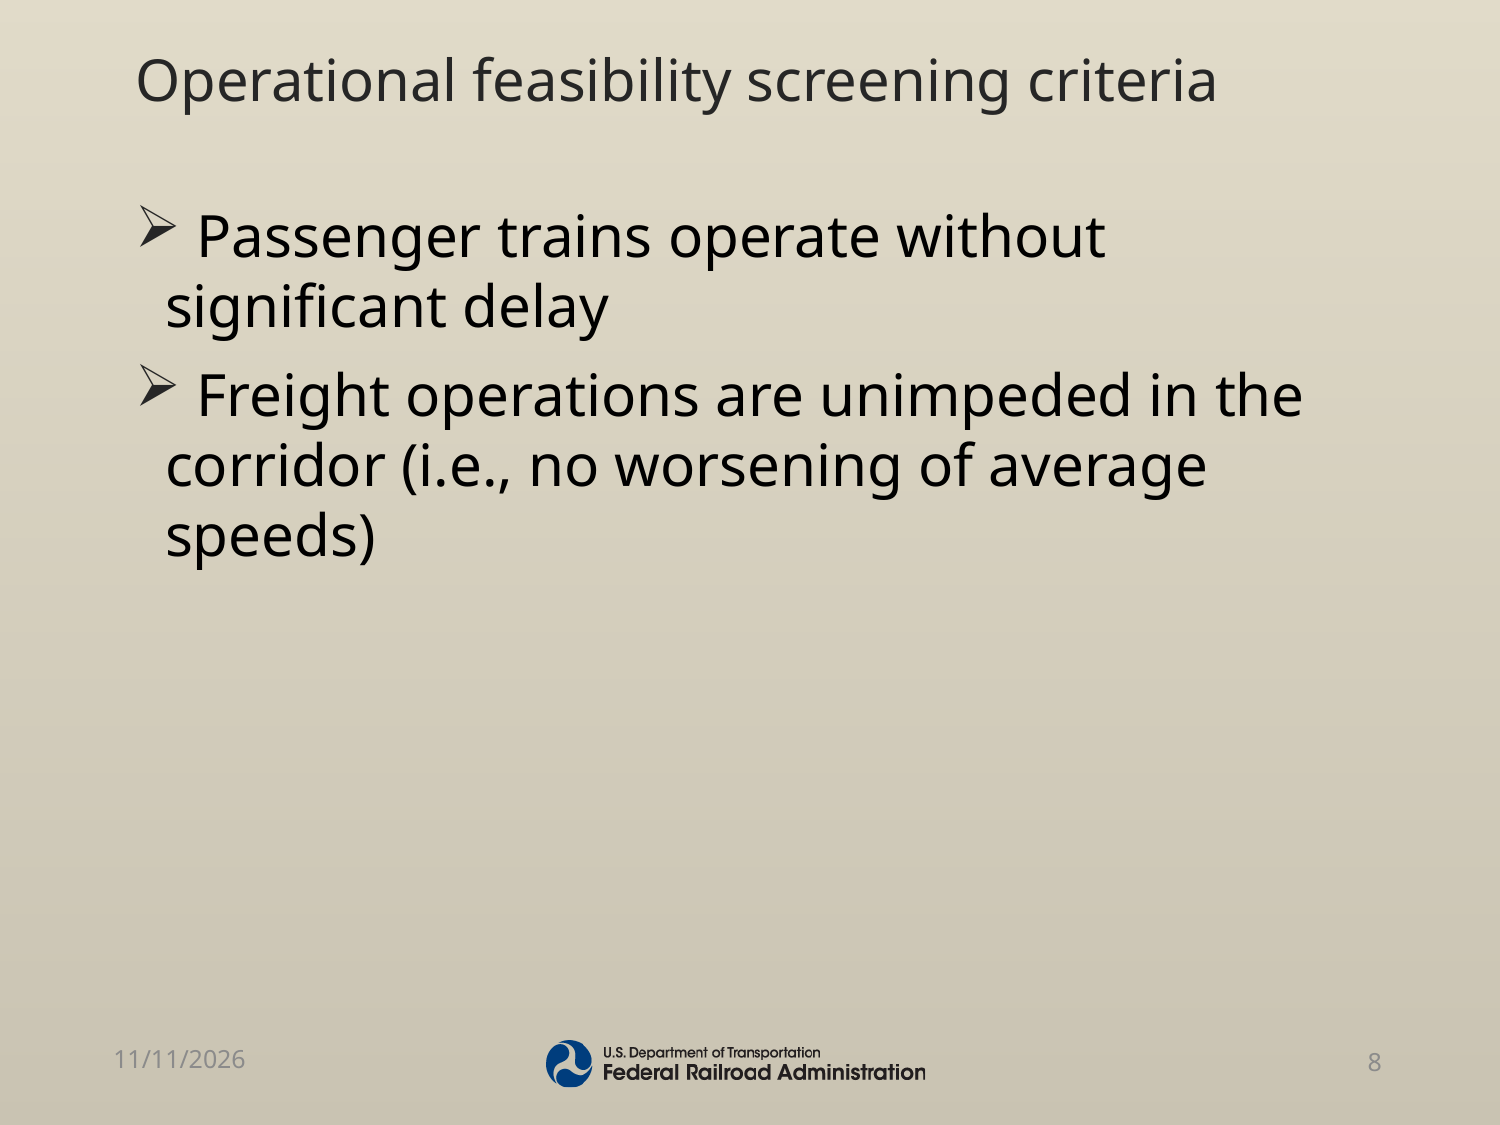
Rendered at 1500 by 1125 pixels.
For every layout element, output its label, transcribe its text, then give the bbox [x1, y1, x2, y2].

title Operational feasibility screening criteria [120, 20, 1380, 145]
picture [526, 1035, 926, 1088]
slide_number 8 [1059, 1033, 1397, 1094]
list Passenger trains operate without significant delay Freight operations are unimpeded in the corridor (i.e., no worsening of average speeds) [120, 191, 1380, 1010]
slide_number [98, 1030, 436, 1091]
